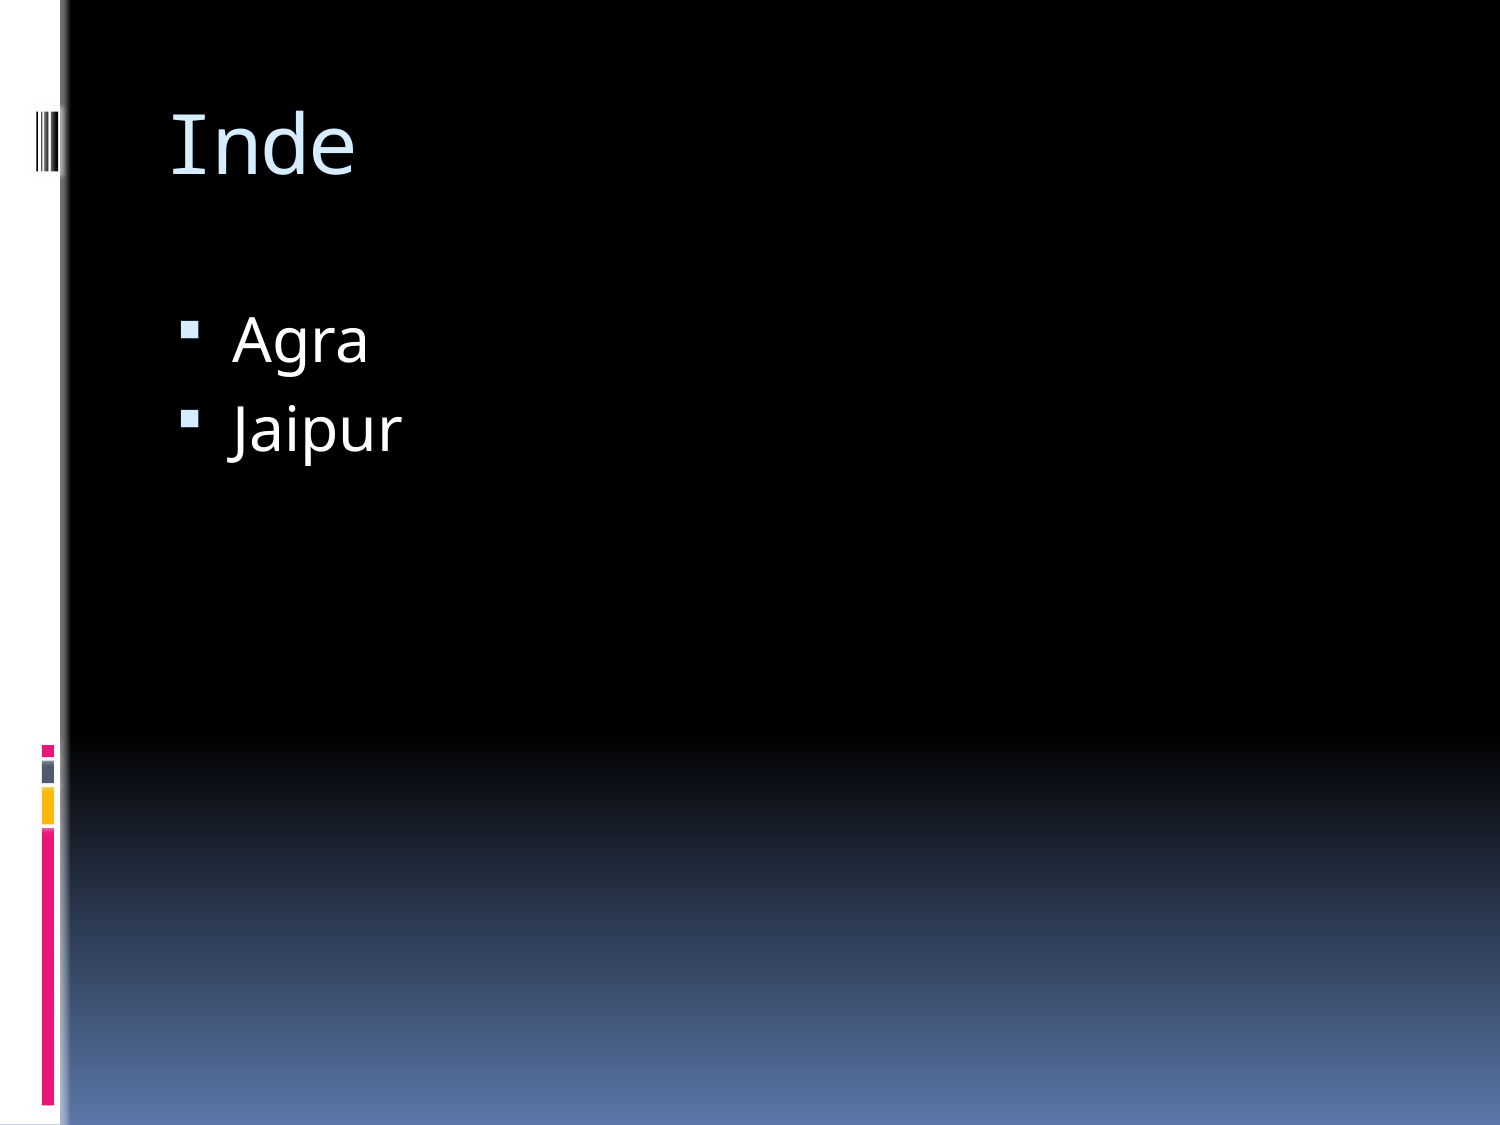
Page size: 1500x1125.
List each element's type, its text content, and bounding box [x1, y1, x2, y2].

title Inde [150, 83, 1425, 234]
list Agra Jaipur [150, 292, 1425, 1043]
